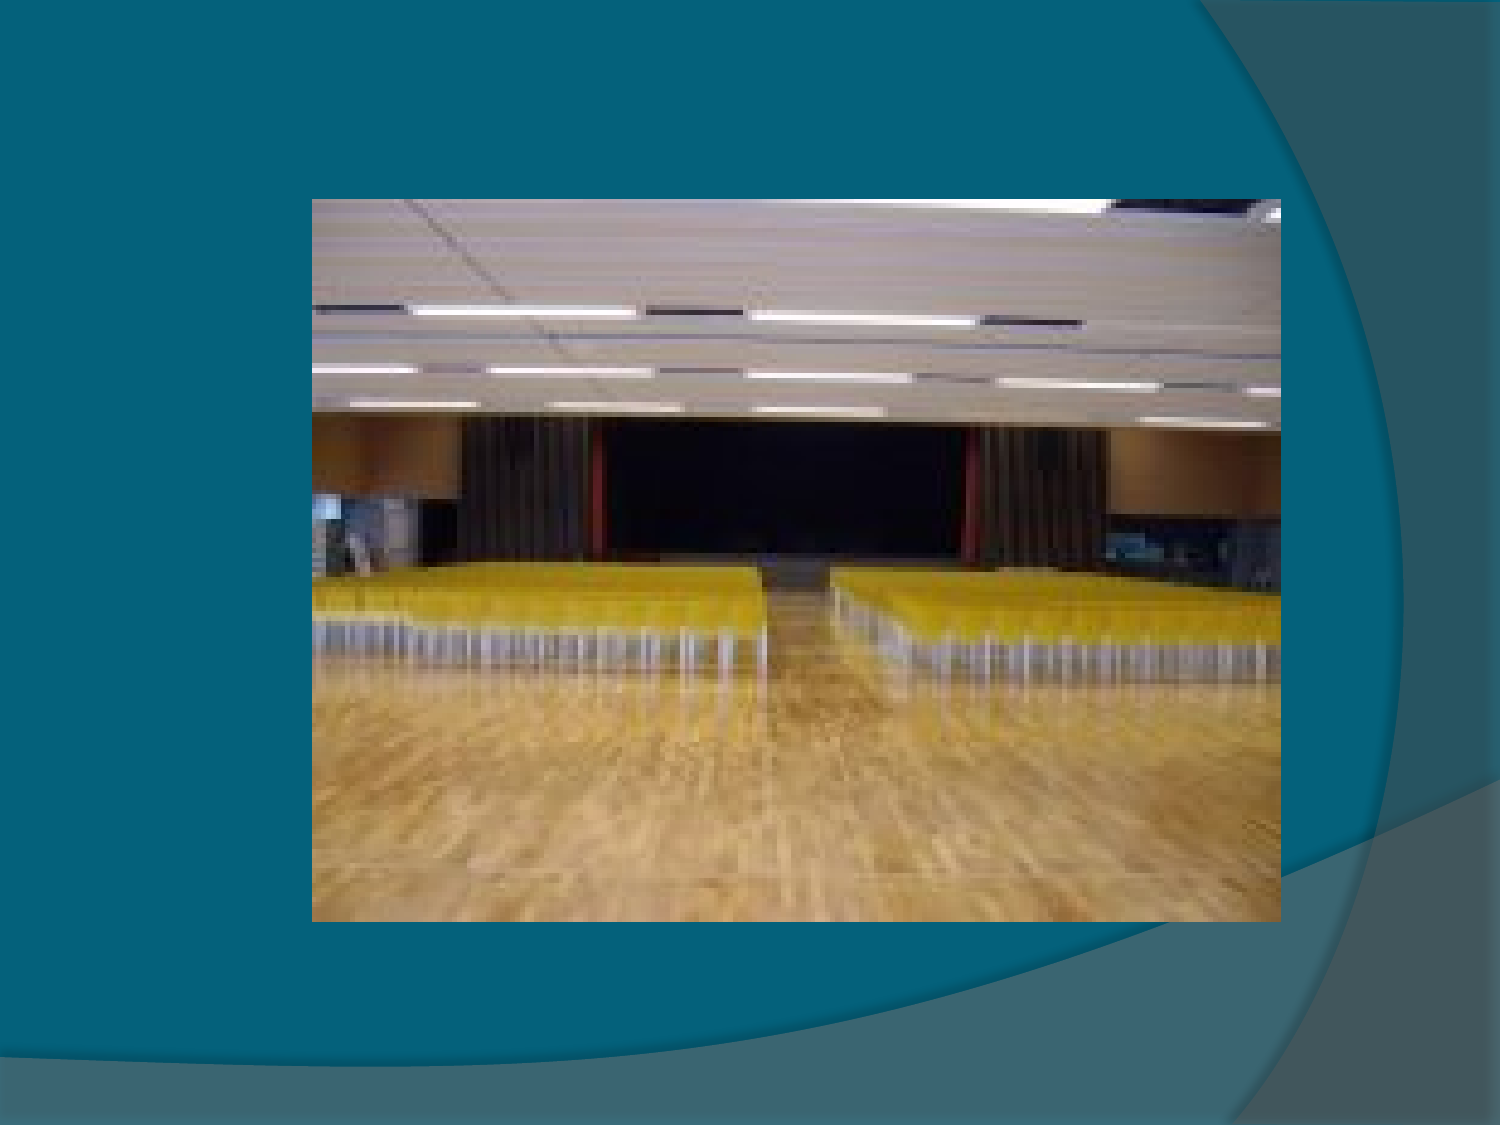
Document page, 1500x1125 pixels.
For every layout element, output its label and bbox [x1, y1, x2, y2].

list [312, 199, 1281, 922]
